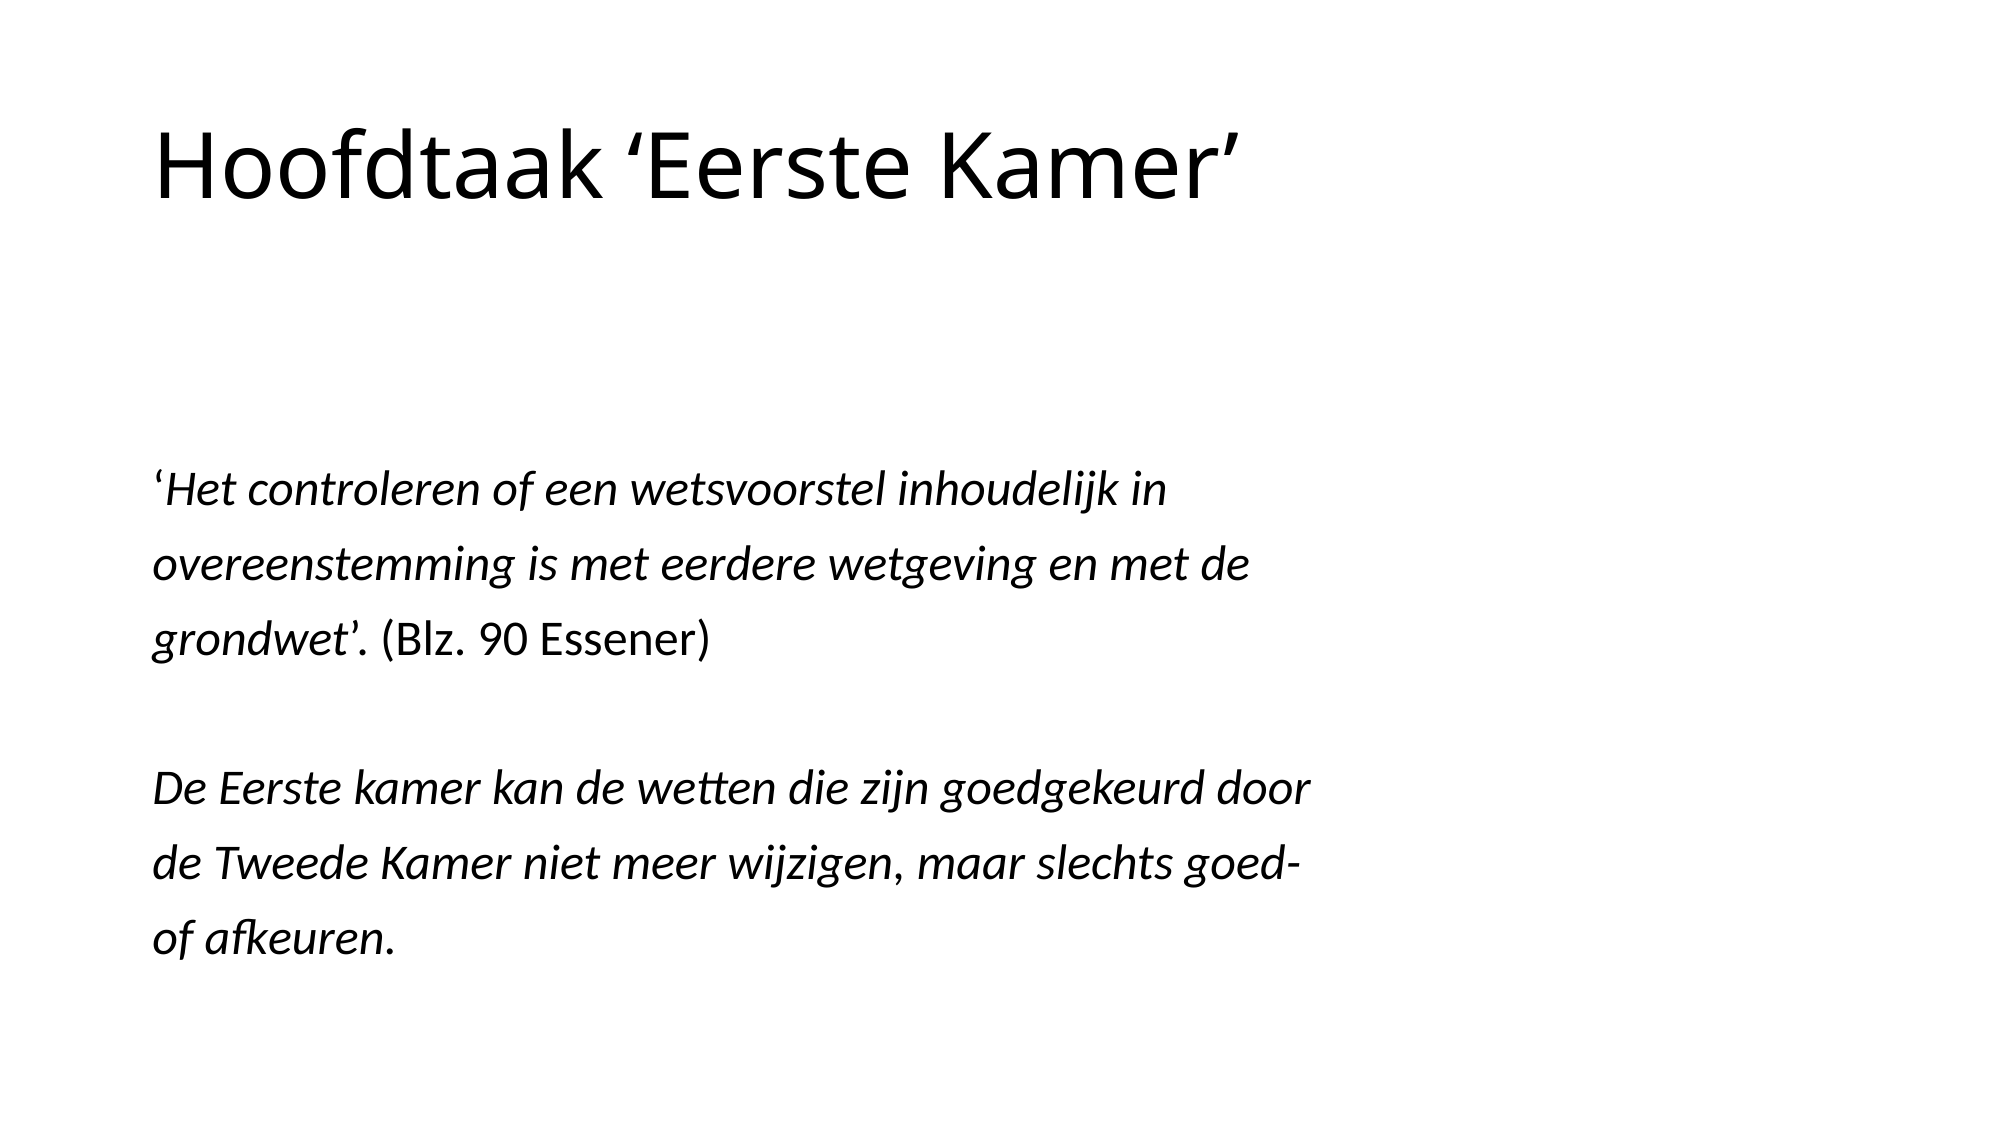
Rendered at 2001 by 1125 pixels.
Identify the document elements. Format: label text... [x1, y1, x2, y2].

title Hoofdtaak ‘Eerste Kamer’ [137, 59, 1863, 278]
list ‘Het controleren of een wetsvoorstel inhoudelijk in overeenstemming is met eerdere wetgeving en met de grondwet’. (Blz. 90 Essener) De Eerste kamer kan de wetten die zijn goedgekeurd door de Tweede Kamer niet meer wijzigen, maar slechts goed- of afkeuren. [137, 299, 1863, 1014]
